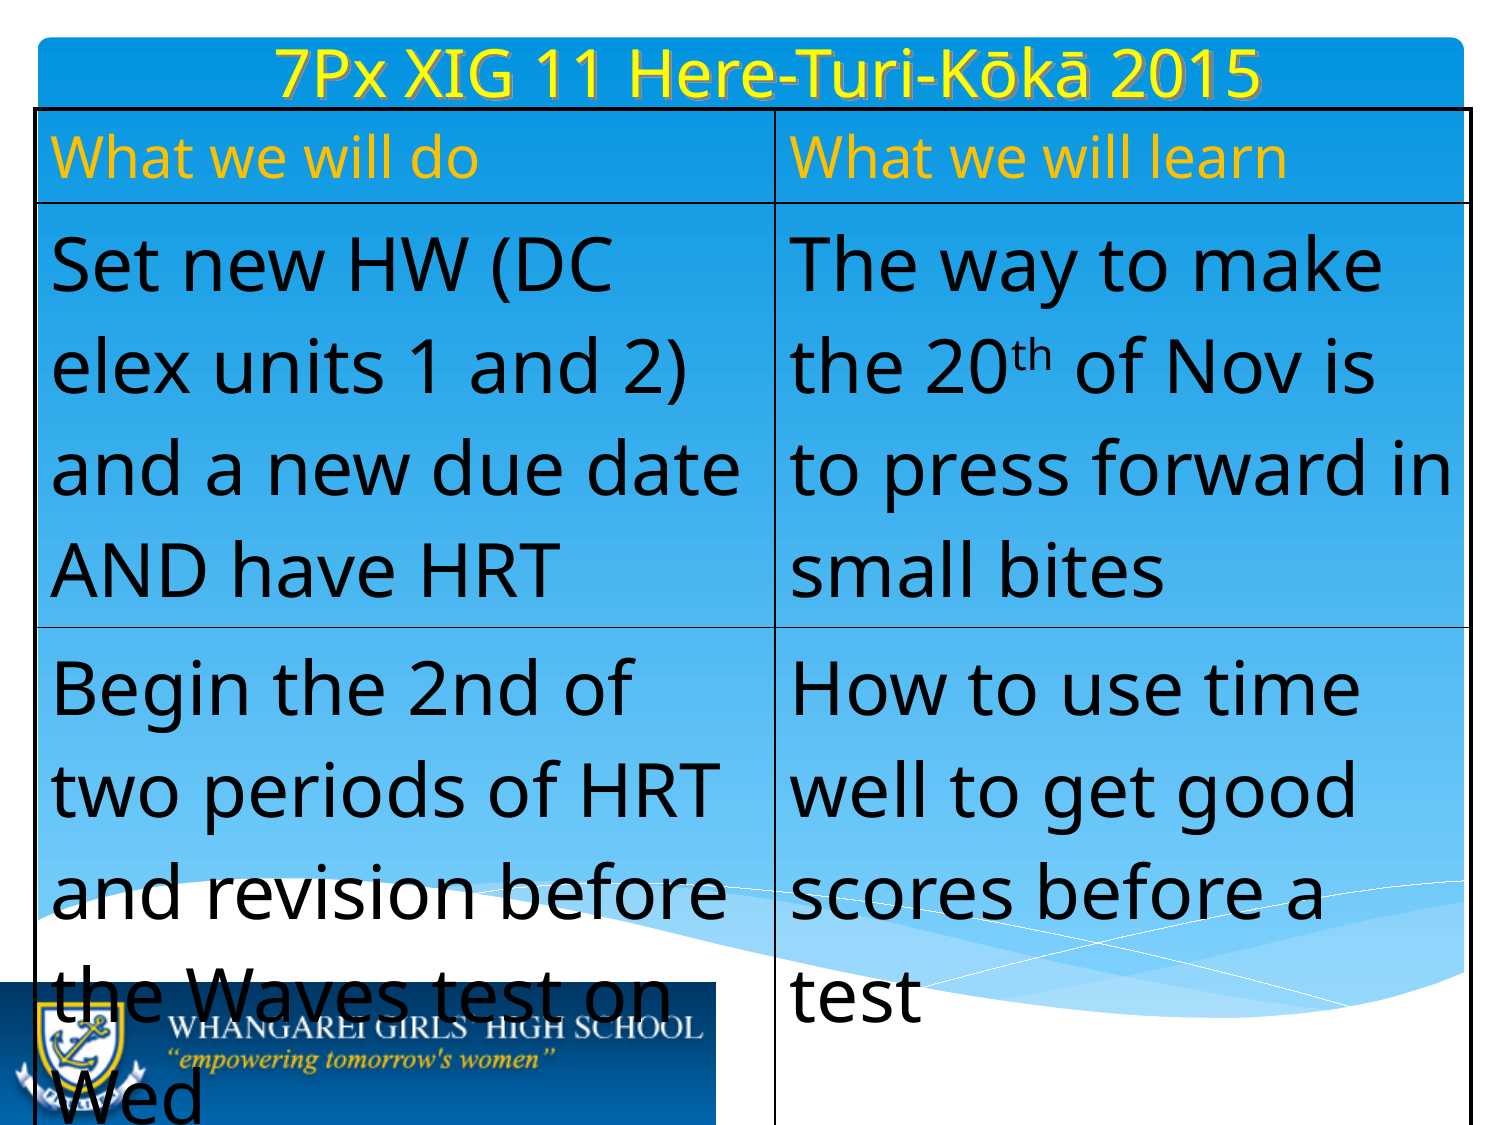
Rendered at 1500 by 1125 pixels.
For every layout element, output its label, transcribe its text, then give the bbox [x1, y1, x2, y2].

table_cell Begin the 2nd of two periods of HRT and revision before the Waves test on Wed [37, 628, 774, 1125]
picture [0, 982, 716, 1125]
text_box 7Px XIG 11 Here-Turi-Kōkā 2015 [162, 20, 1375, 107]
table_cell The way to make the 20th of Nov is to press forward in small bites [776, 204, 1469, 627]
table_header What we will do [37, 111, 774, 202]
table_header What we will learn [776, 111, 1469, 202]
table_cell How to use time well to get good scores before a test [776, 628, 1469, 1125]
table_cell Set new HW (DC elex units 1 and 2) and a new due date AND have HRT [37, 204, 774, 627]
